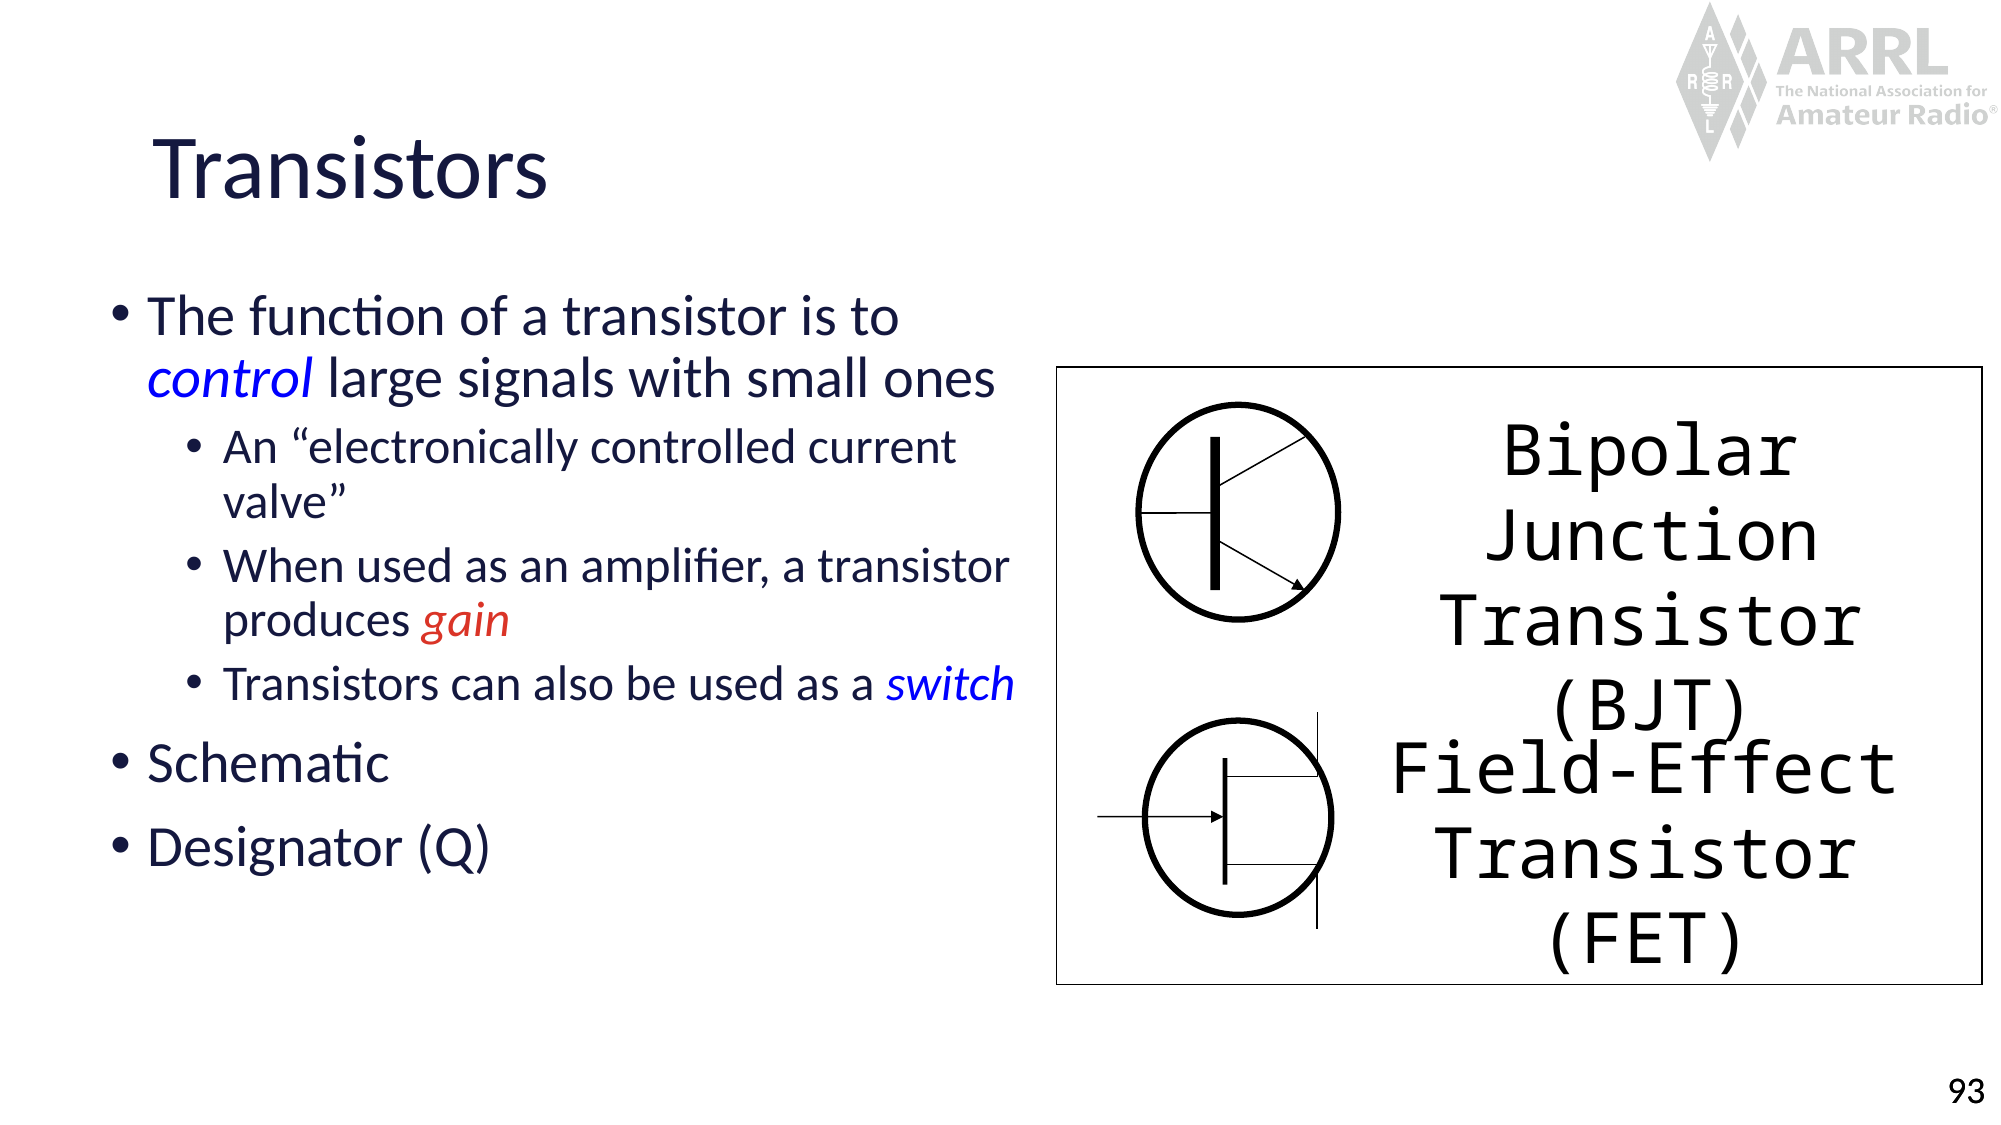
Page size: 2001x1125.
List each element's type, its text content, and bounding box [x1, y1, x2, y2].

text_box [1056, 366, 1983, 985]
title Transistors [137, 59, 1863, 278]
list The function of a transistor is to control large signals with small ones An “electronically controlled current valve” When used as an amplifier, a transistor produces gain Transistors can also be used as a switch Schematic Designator (Q) [95, 277, 1085, 1066]
picture [1674, 0, 2000, 164]
